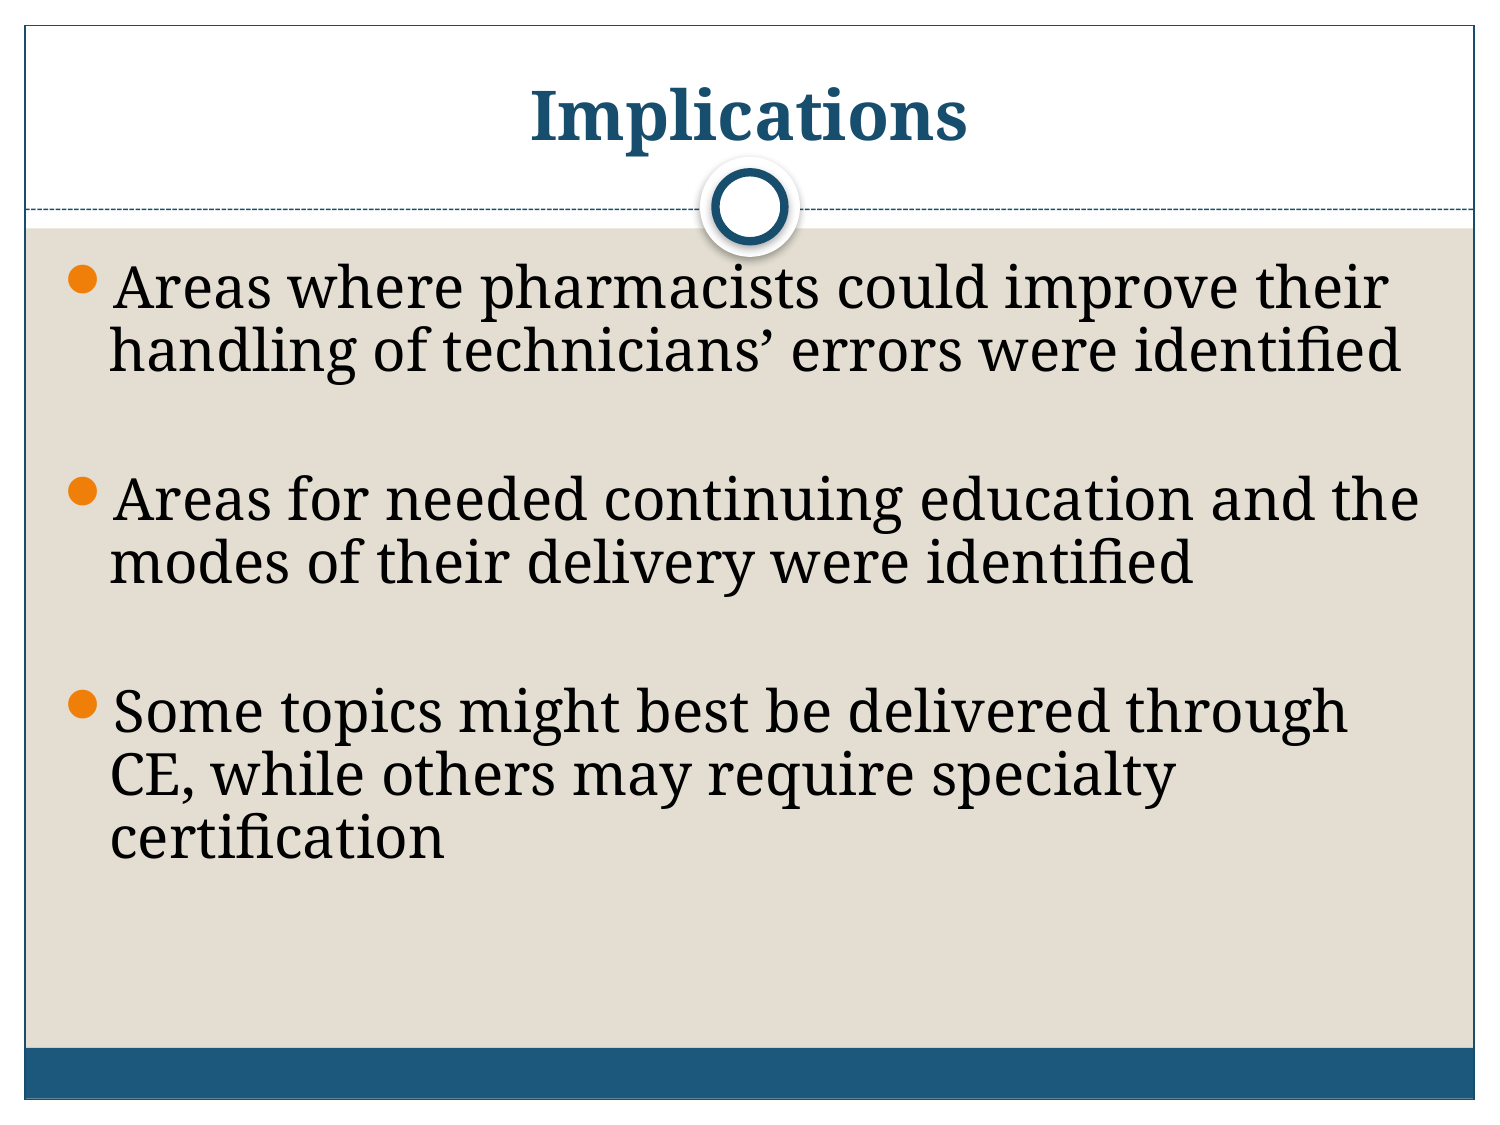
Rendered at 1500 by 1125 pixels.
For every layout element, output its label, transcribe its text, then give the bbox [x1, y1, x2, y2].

title Implications [49, 37, 1450, 162]
list Areas where pharmacists could improve their handling of technicians’ errors were identified Areas for needed continuing education and the modes of their delivery were identified Some topics might best be delivered through CE, while others may require specialty certification [49, 250, 1445, 1001]
